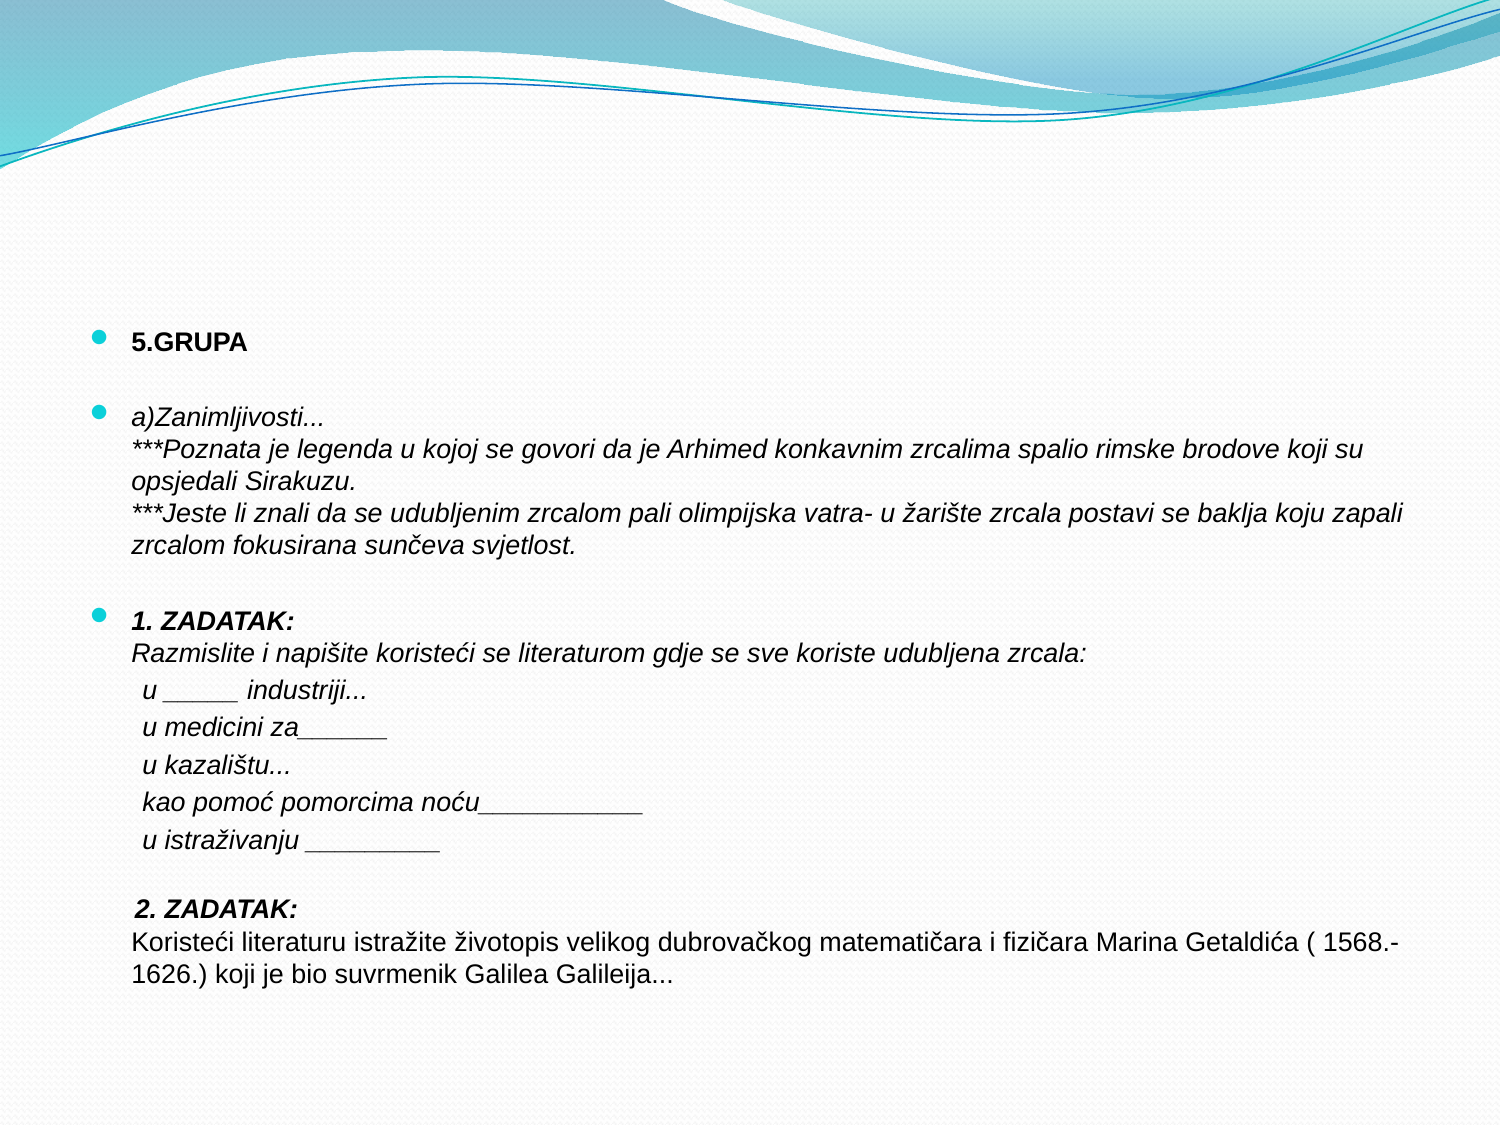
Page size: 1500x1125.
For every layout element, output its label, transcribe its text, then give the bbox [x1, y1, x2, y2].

list 5.GRUPA a)Zanimljivosti... ***Poznata je legenda u kojoj se govori da je Arhimed konkavnim zrcalima spalio rimske brodove koji su opsjedali Sirakuzu. ***Jeste li znali da se udubljenim zrcalom pali olimpijska vatra- u žarište zrcala postavi se baklja koju zapali zrcalom fokusirana sunčeva svjetlost. 1. ZADATAK: Razmislite i napišite koristeći se literaturom gdje se sve koriste udubljena zrcala: u _____ industriji... u medicini za______ u kazalištu... kao pomoć pomorcima noću___________ u istraživanju _________ 2. ZADATAK: Koristeći literaturu istražite životopis velikog dubrovačkog matematičara i fizičara Marina Getaldića ( 1568.-1626.) koji je bio suvrmenik Galilea Galileija... [75, 317, 1425, 1038]
